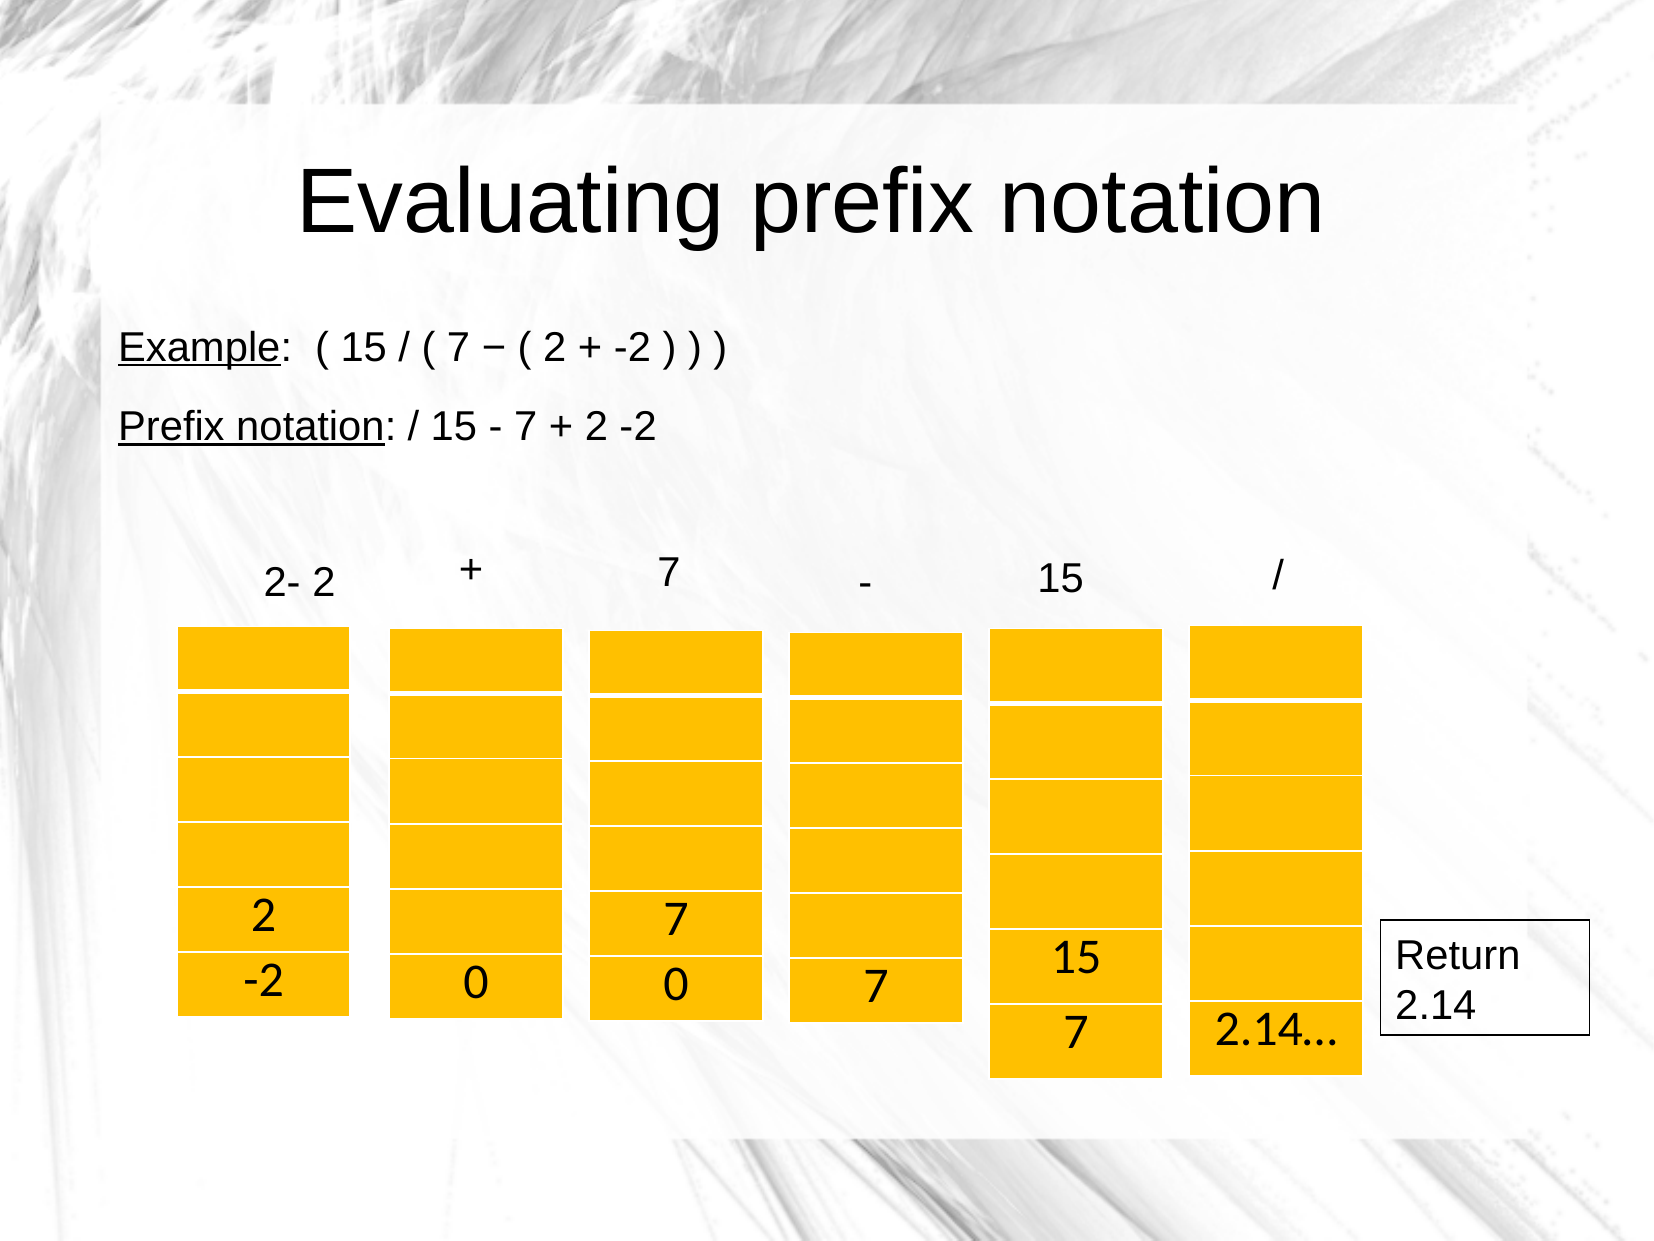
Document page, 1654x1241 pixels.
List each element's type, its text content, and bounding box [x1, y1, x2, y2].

title Evaluating prefix notation [118, 112, 1506, 281]
table_cell 0 [390, 955, 562, 1018]
table_cell [1190, 927, 1362, 1000]
table_cell [1190, 776, 1362, 850]
table_cell 7 [790, 959, 962, 1022]
table_cell [790, 894, 962, 957]
table_cell [178, 823, 349, 886]
table_cell [390, 825, 562, 888]
table_cell [1190, 703, 1362, 775]
text_box 7 [608, 536, 696, 602]
text_box 15 [1013, 543, 1099, 608]
table_cell 15 [990, 930, 1162, 1003]
table_header [390, 629, 562, 691]
table_cell [178, 758, 349, 821]
table_header [178, 627, 349, 689]
table_cell [990, 780, 1162, 853]
table_cell 2.14… [1190, 1002, 1362, 1075]
table_cell [178, 694, 349, 756]
table_cell [990, 706, 1162, 778]
list Example: ( 15 / ( 7 − ( 2 + -2 ) ) ) Prefix notation: / 15 - 7 + 2 -2 [118, 319, 1571, 1102]
table_cell [390, 696, 562, 758]
table_cell 7 [590, 892, 762, 955]
text_box + [432, 533, 499, 599]
text_box / [1213, 540, 1299, 605]
table_cell 7 [990, 1005, 1162, 1078]
table_cell [390, 890, 562, 953]
table_header [590, 631, 762, 693]
text_box Return 2.14 [1380, 920, 1590, 1035]
table_cell [590, 762, 762, 825]
table_cell [790, 764, 962, 827]
table_cell [1190, 852, 1362, 925]
table_cell [990, 855, 1162, 928]
table_cell [590, 698, 762, 760]
table_header [790, 633, 962, 695]
table_cell [790, 700, 962, 762]
picture [0, 0, 1654, 1241]
table_cell 2 [178, 888, 349, 951]
table_cell [790, 829, 962, 892]
table_header [990, 629, 1162, 701]
table_cell [390, 759, 562, 823]
table_header [1190, 626, 1362, 698]
table_cell 0 [590, 957, 762, 1020]
text_box - [802, 547, 887, 612]
table_cell [590, 827, 762, 890]
table_cell -2 [178, 953, 349, 1016]
text_box 2 -2 [143, 547, 351, 612]
